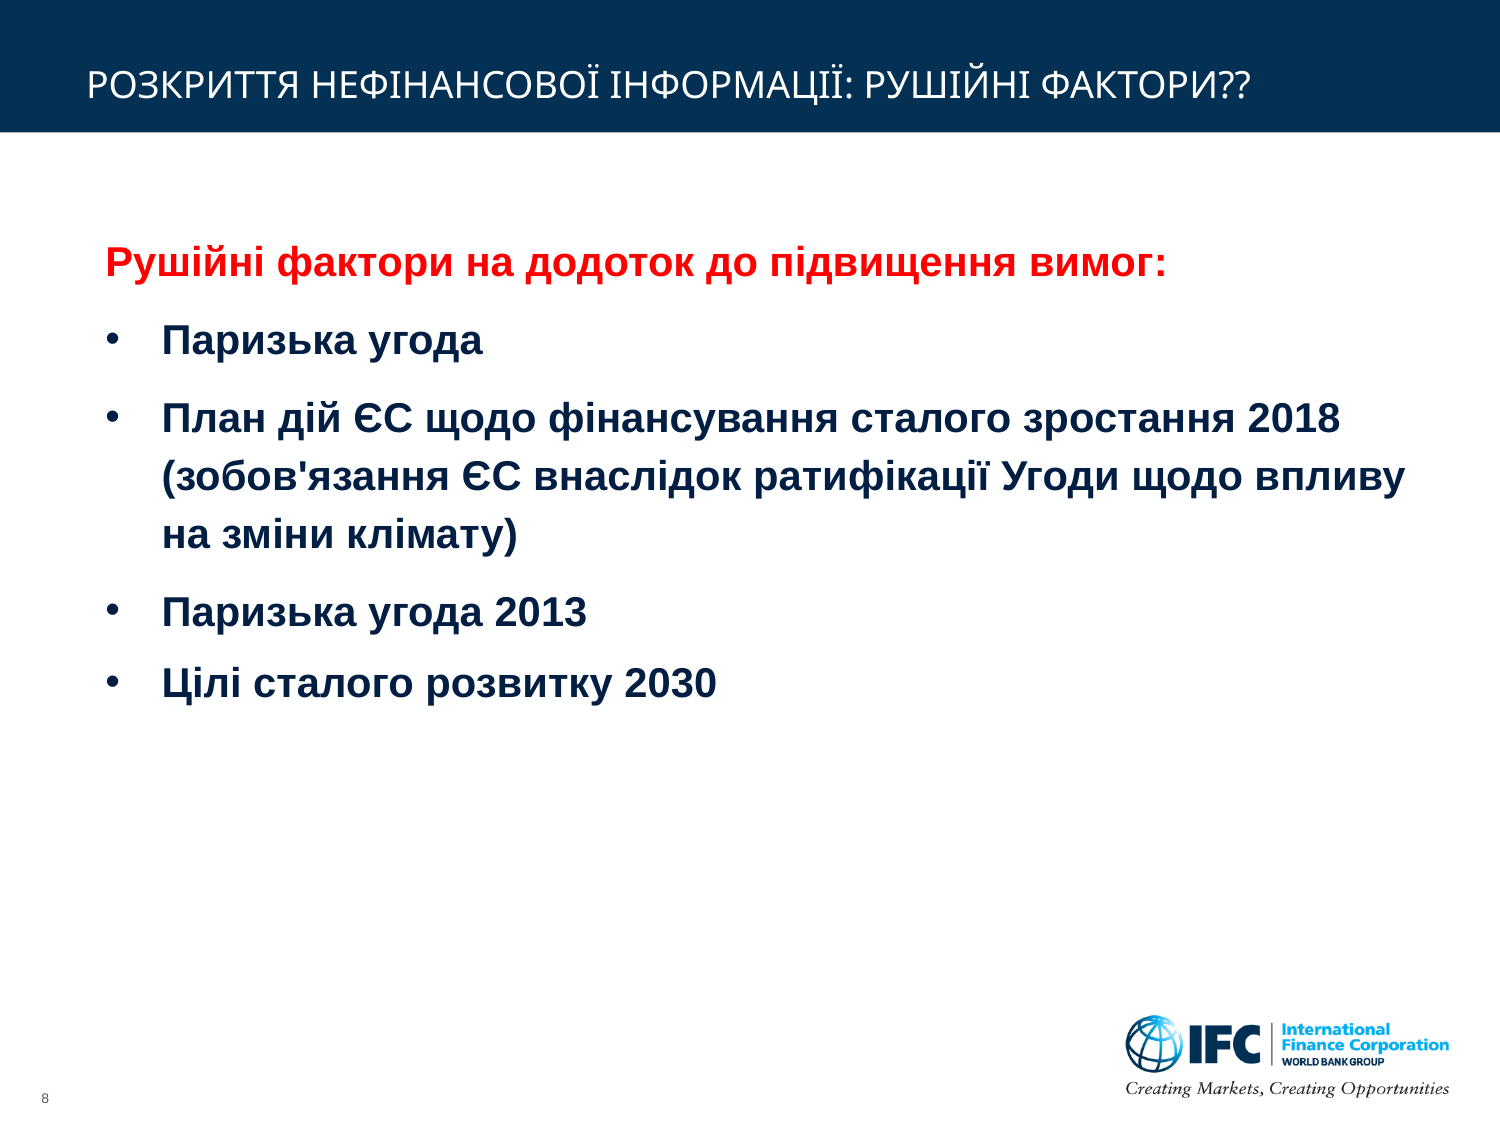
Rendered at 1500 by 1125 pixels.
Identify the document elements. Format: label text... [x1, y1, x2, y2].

text_box Рушійні фактори на додоток до підвищення вимог: Паризька угода План дій ЄС щодо фінансування сталого зростання 2018 (зобов'язання ЄС внаслідок ратифікації Угоди щодо впливу на зміни клімату) Паризька угода 2013 Цілі сталого розвитку 2030 [90, 219, 1456, 713]
title РОЗКРИТТЯ НЕФІНАНСОВОЇ ІНФОРМАЦІЇ: РУШІЙНІ ФАКТОРИ?? [85, 49, 1418, 119]
picture [1143, 1026, 1152, 1033]
picture [1125, 1015, 1449, 1098]
slide_number 8 [0, 1068, 91, 1125]
